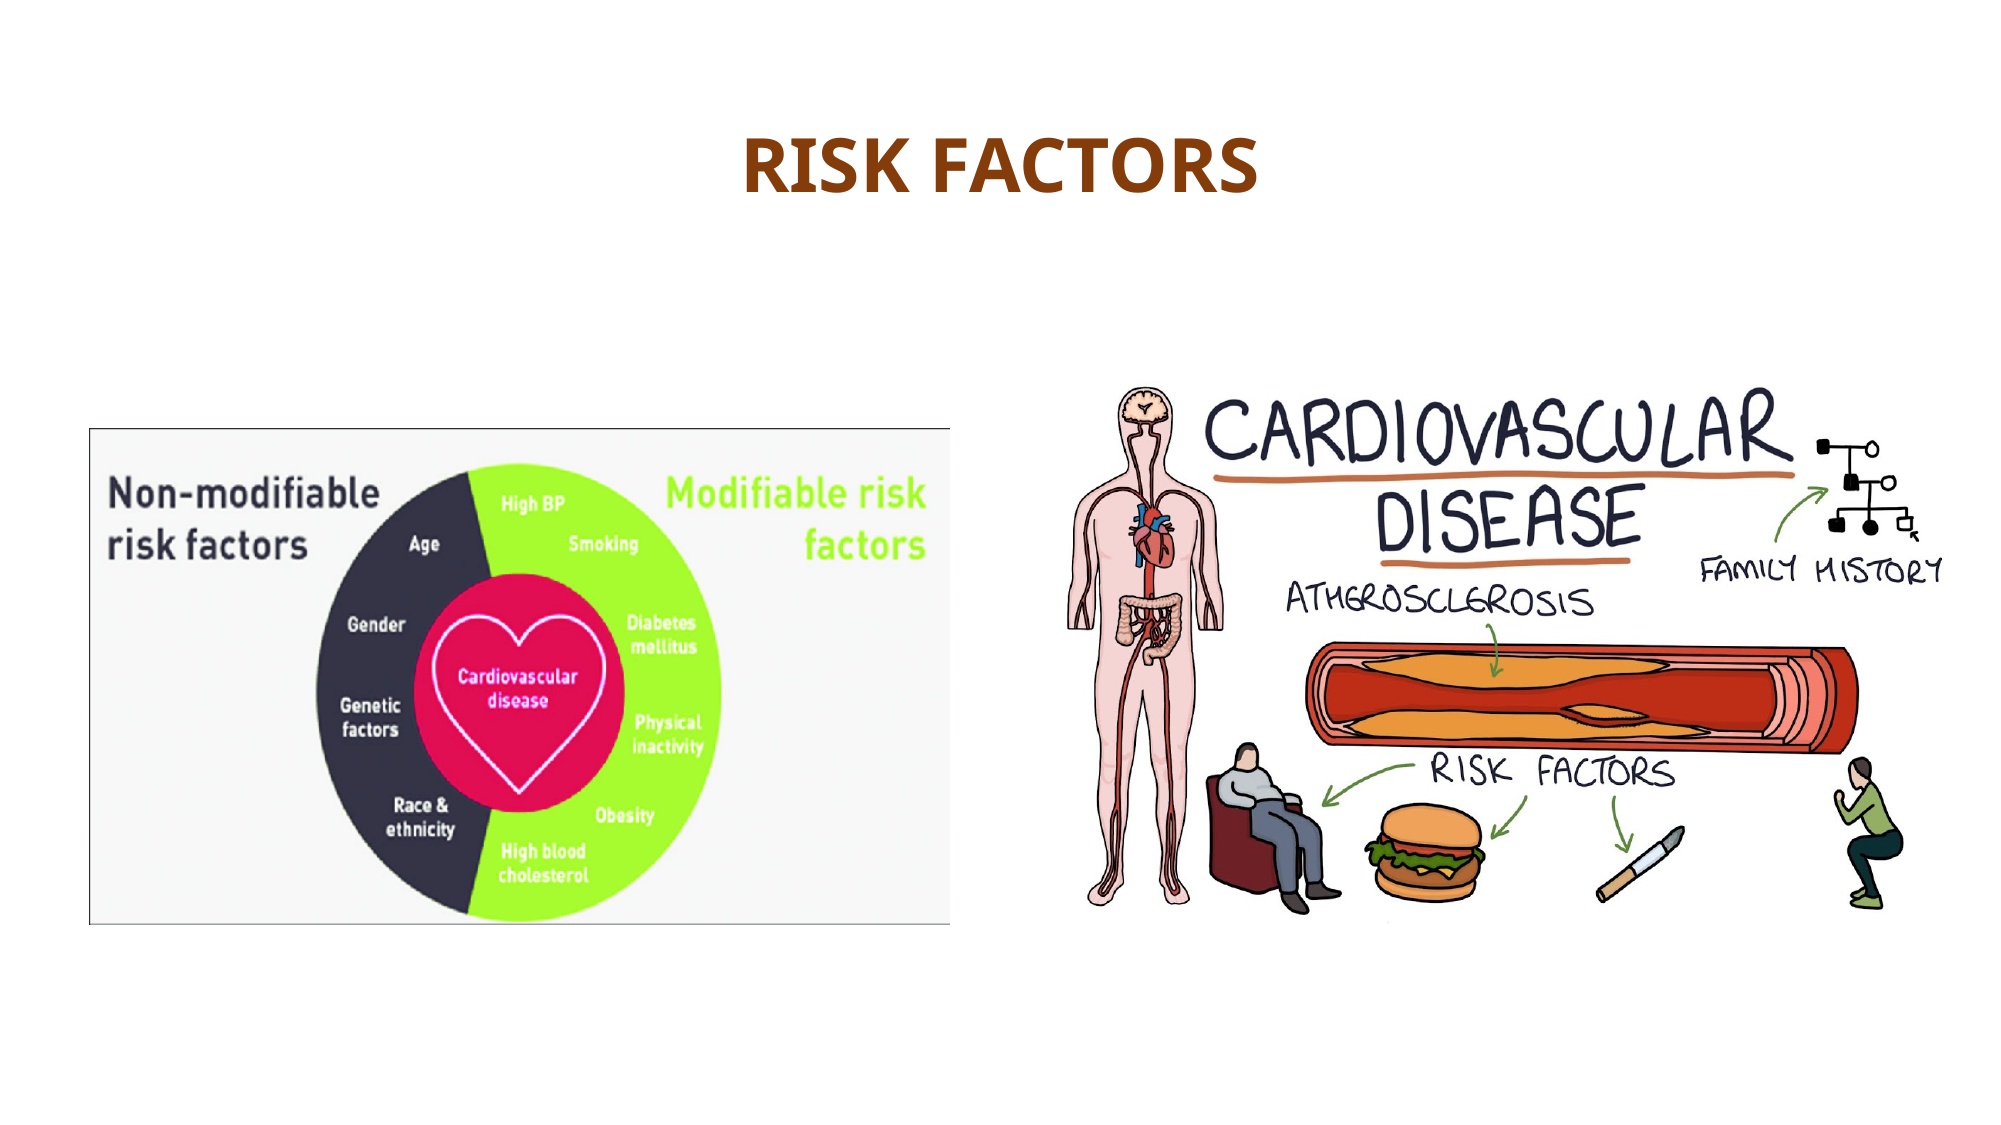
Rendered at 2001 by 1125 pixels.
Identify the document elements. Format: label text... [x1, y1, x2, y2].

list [1049, 381, 1960, 925]
title RISK FACTORS [137, 59, 1863, 278]
picture [89, 428, 950, 925]
